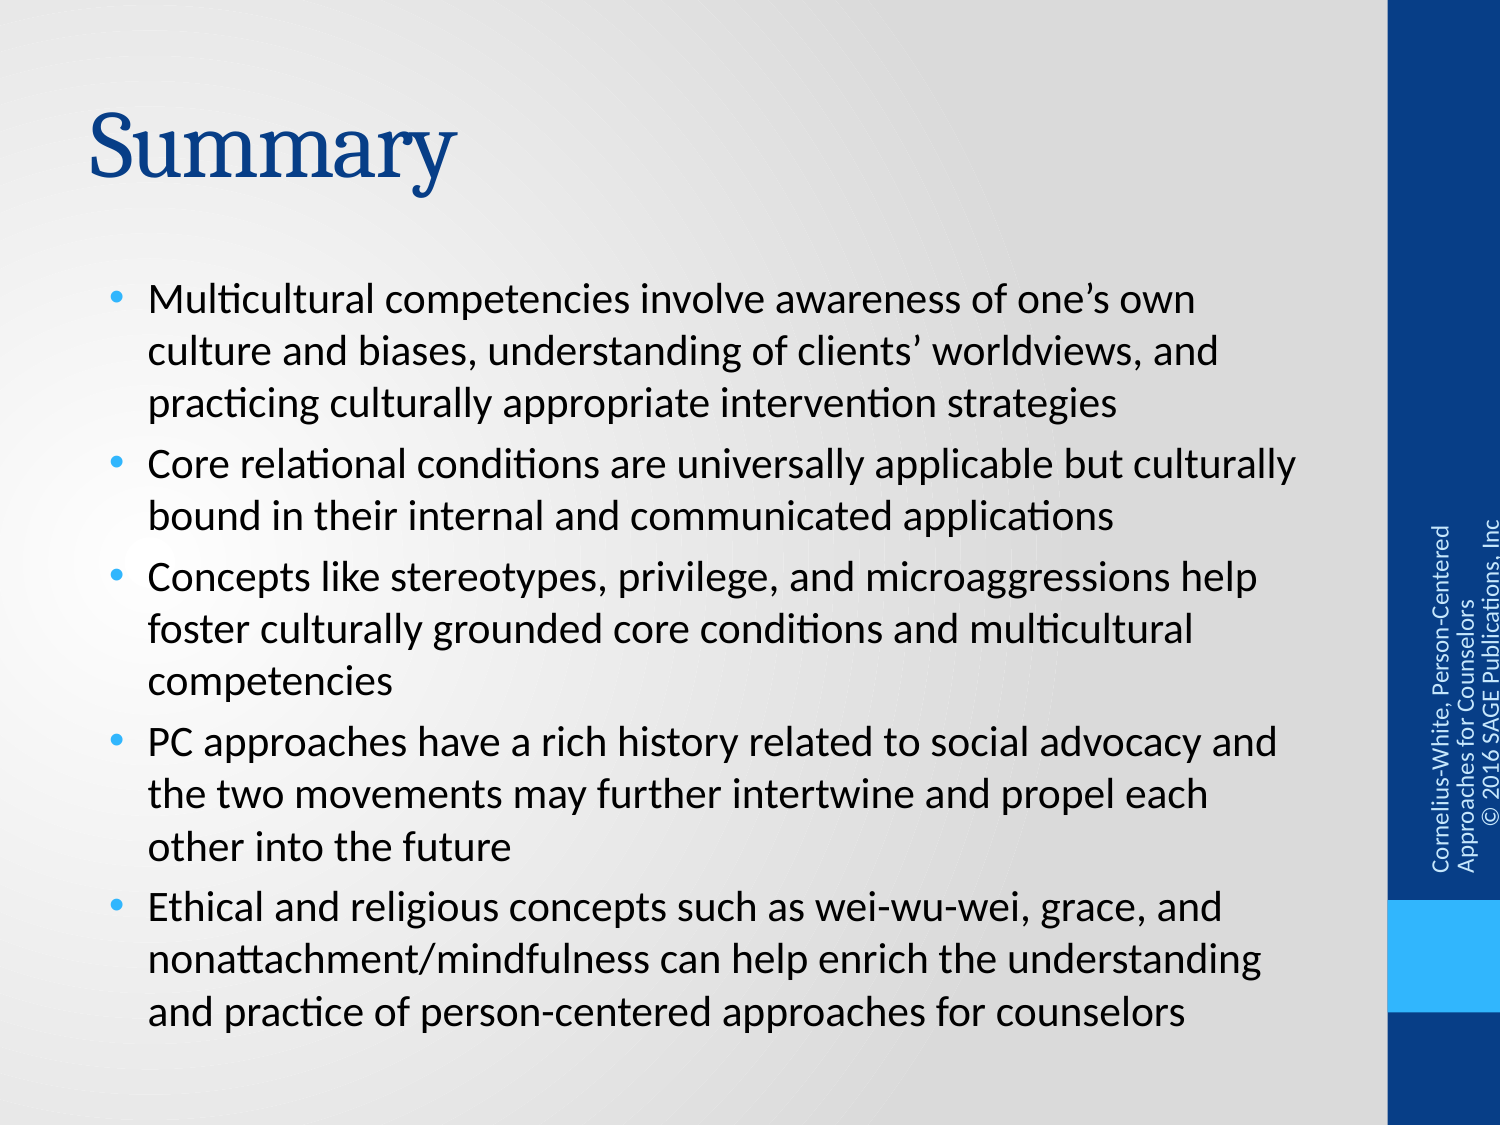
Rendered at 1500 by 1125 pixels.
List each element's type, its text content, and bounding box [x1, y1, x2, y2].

title Summary [75, 45, 1325, 233]
list Multicultural competencies involve awareness of one’s own culture and biases, understanding of clients’ worldviews, and practicing culturally appropriate intervention strategies Core relational conditions are universally applicable but culturally bound in their internal and communicated applications Concepts like stereotypes, privilege, and microaggressions help foster culturally grounded core conditions and multicultural competencies PC approaches have a rich history related to social advocacy and the two movements may further intertwine and propel each other into the future Ethical and religious concepts such as wei-wu-wei, grace, and nonattachment/mindfulness can help enrich the understanding and practice of person-centered approaches for counselors [75, 262, 1325, 1050]
footer Cornelius-White, Person-Centered Approaches for Counselors © 2016 SAGE Publications, Inc. [1408, 500, 1469, 889]
